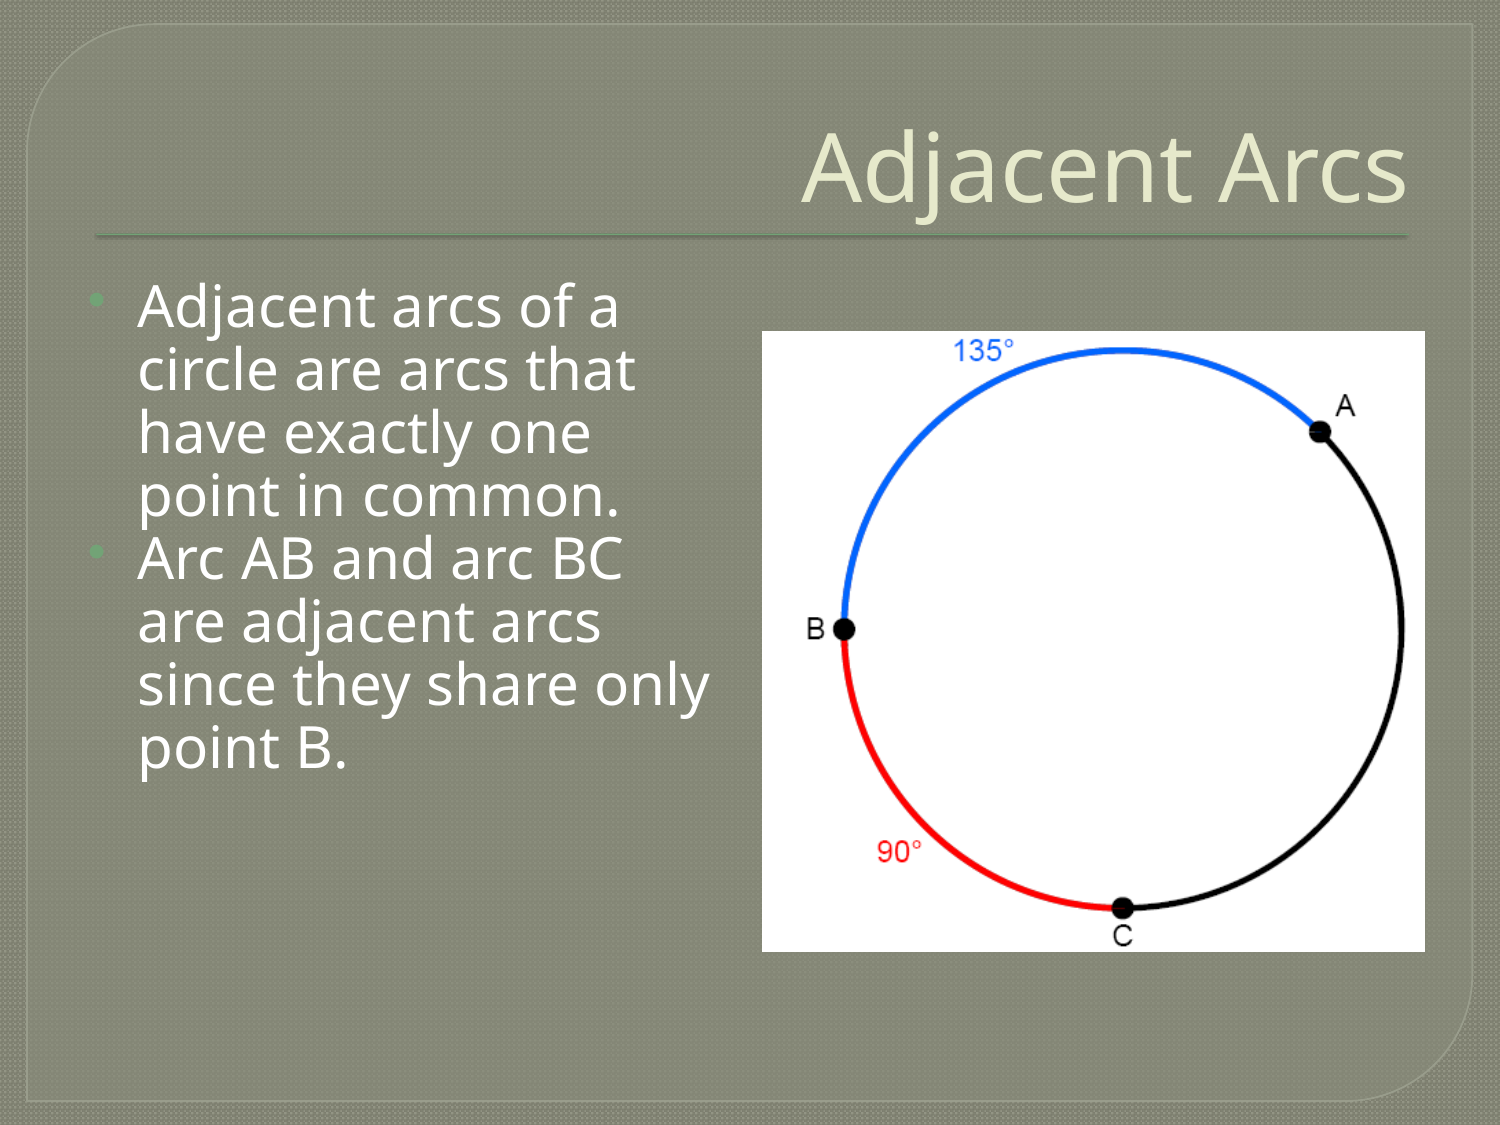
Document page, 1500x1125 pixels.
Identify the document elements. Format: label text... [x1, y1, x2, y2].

title Adjacent Arcs [75, 41, 1425, 230]
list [762, 331, 1426, 952]
list Adjacent arcs of a circle are arcs that have exactly one point in common. Arc AB and arc BC are adjacent arcs since they share only point B. [75, 270, 738, 1013]
